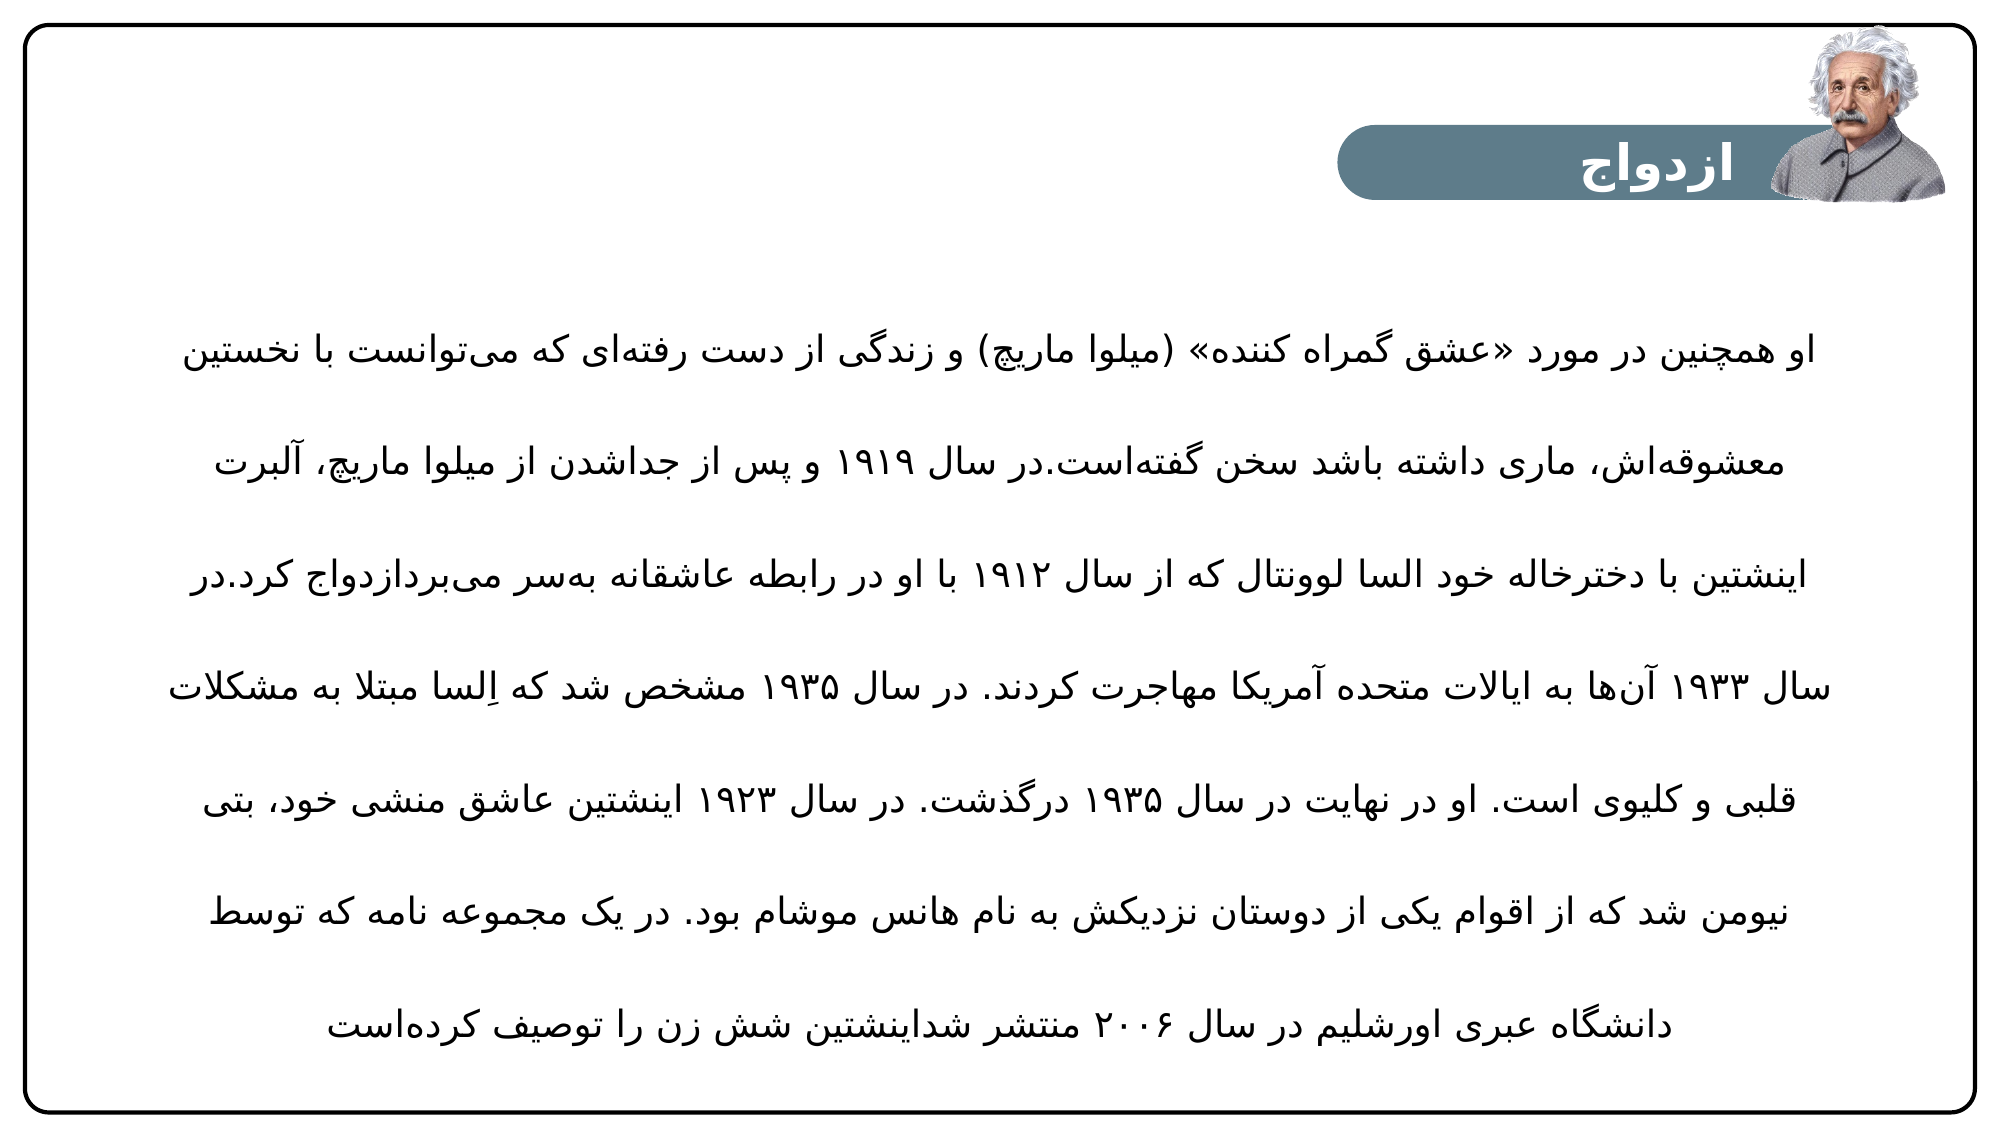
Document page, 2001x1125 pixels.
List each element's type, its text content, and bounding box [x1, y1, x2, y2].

text_box ازدواج [1437, 123, 1750, 200]
text_box او همچنین در مورد «عشق گمراه کننده» (میلوا ماریچ) و زندگی از دست رفته‌ای که می‌توانست با نخستین معشوقه‌اش، ماری داشته باشد سخن گفته‌است.در سال ۱۹۱۹ و پس از جداشدن از میلوا ماریچ، آلبرت اینشتین با دخترخاله خود السا لوونتال که از سال ۱۹۱۲ با او در رابطه عاشقانه به‌سر می‌بردازدواج کرد.در سال ۱۹۳۳ آن‌ها به ایالات متحده آمریکا مهاجرت کردند. در سال ۱۹۳۵ مشخص شد که اِلسا مبتلا به مشکلات قلبی و کلیوی است. او در نهایت در سال ۱۹۳۵ درگذشت. در سال ۱۹۲۳ اینشتین عاشق منشی خود، بتی نیومن شد که از اقوام یکی از دوستان نزدیکش به نام هانس موشام بود. در یک مجموعه نامه که توسط دانشگاه عبری اورشلیم در سال ۲۰۰۶ منتشر شداینشتین شش زن را توصیف کرده‌است [150, 249, 1850, 1053]
picture [1761, 14, 1954, 213]
